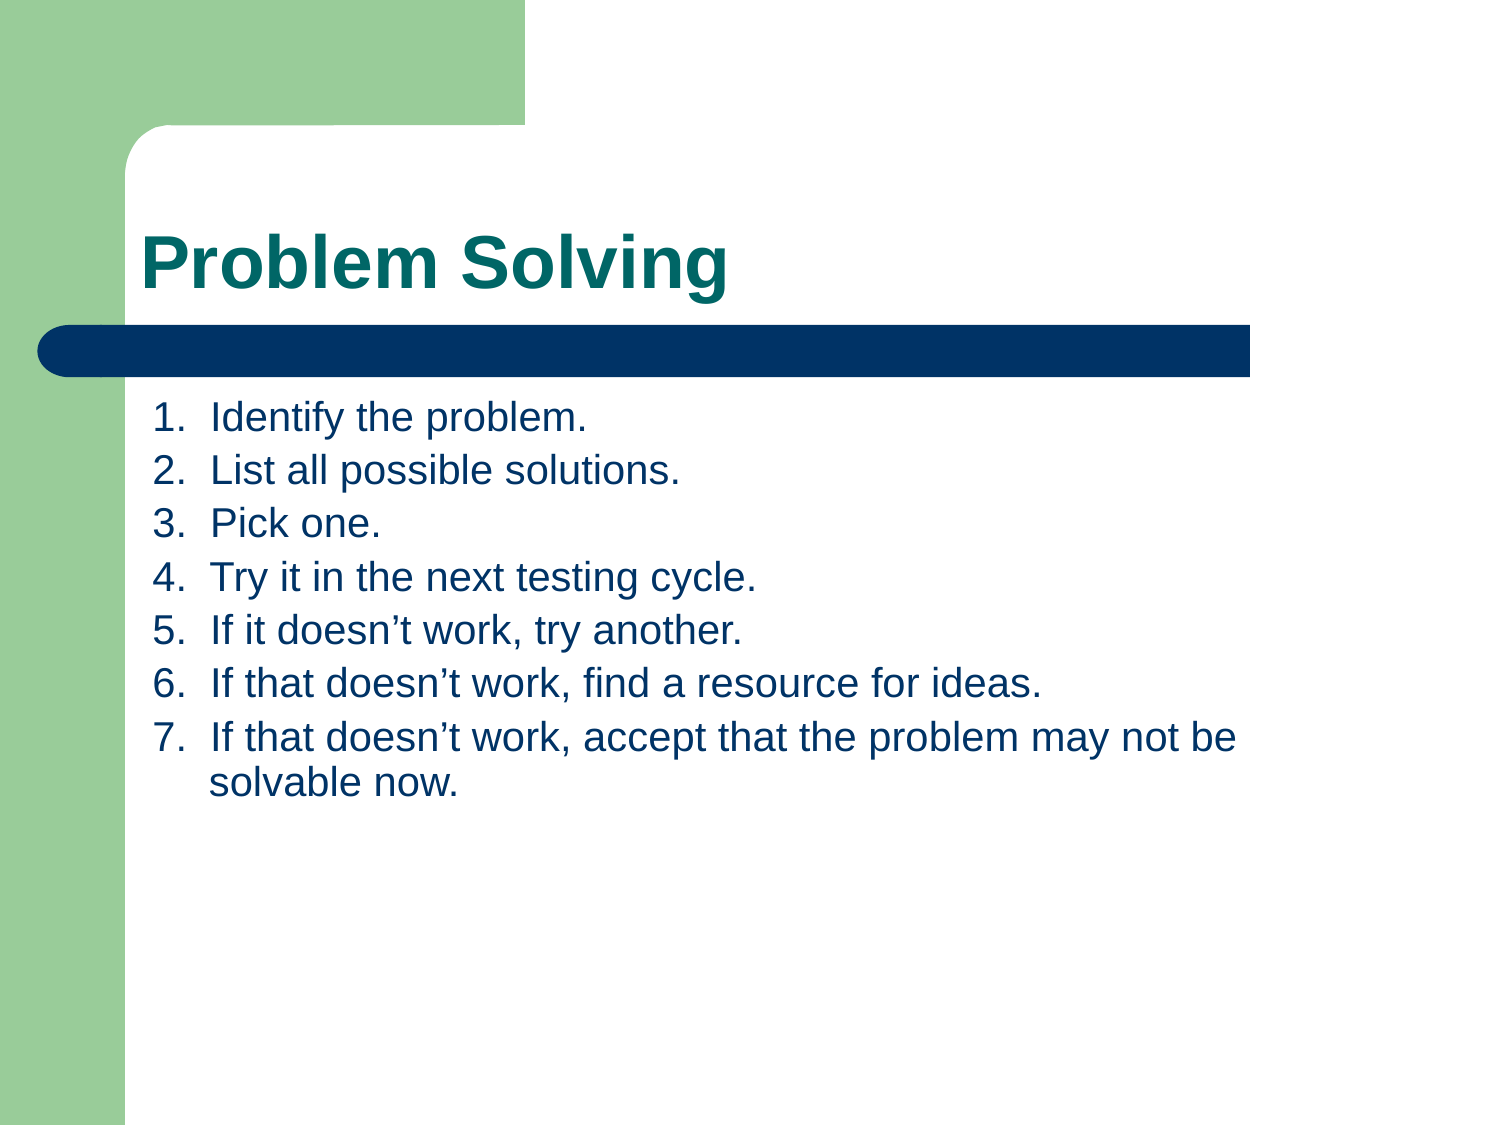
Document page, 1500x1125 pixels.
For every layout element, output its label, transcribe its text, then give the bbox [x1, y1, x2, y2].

title Problem Solving [124, 124, 1426, 313]
list 1. Identify the problem. 2. List all possible solutions. 3. Pick one. 4. Try it in the next testing cycle. 5. If it doesn’t work, try another. 6. If that doesn’t work, find a resource for ideas. 7. If that doesn’t work, accept that the problem may not be solvable now. [137, 387, 1400, 999]
